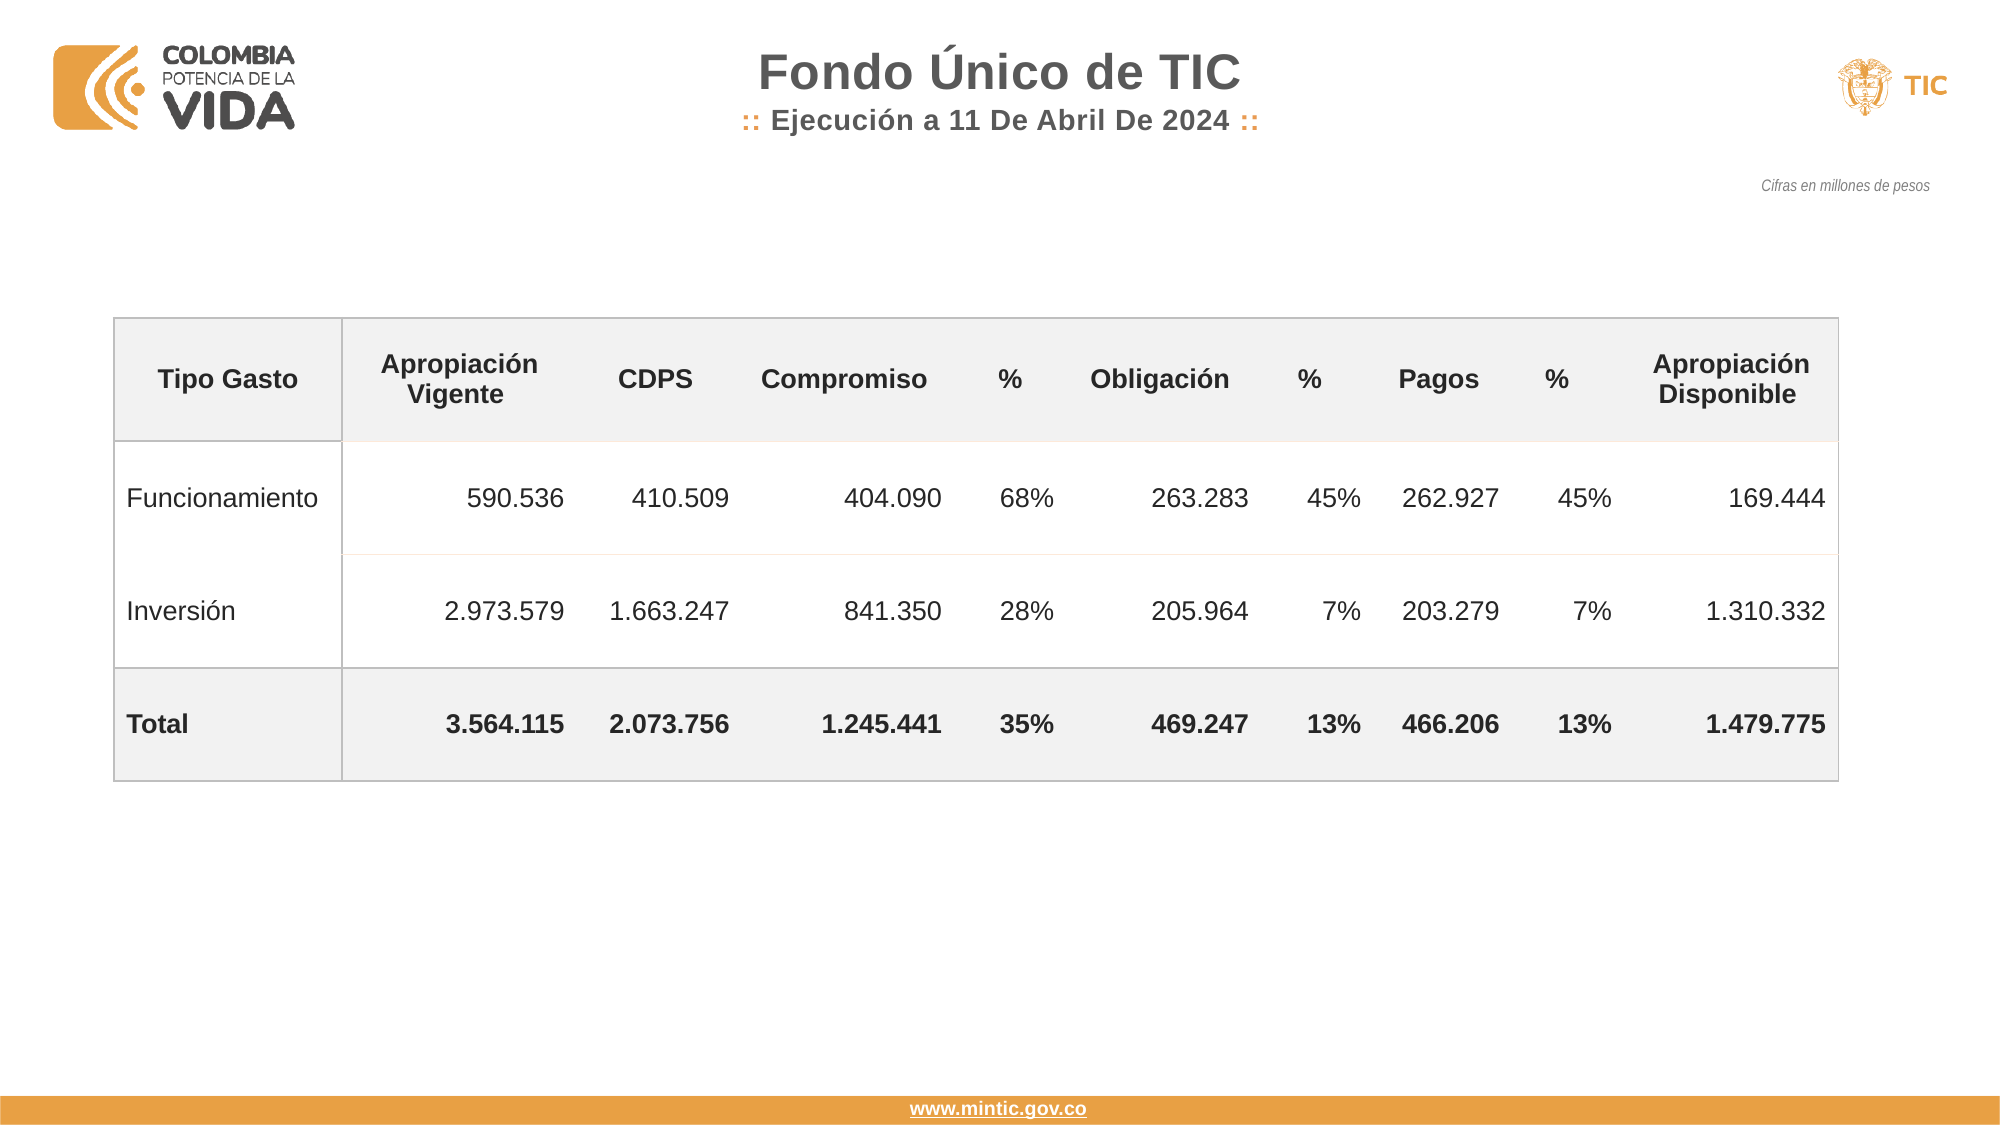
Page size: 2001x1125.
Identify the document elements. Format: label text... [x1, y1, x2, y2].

table_cell 2.073.756 [577, 669, 742, 780]
table_header Compromiso [742, 319, 954, 441]
table_cell 45% [1512, 442, 1624, 554]
table_cell 404.090 [742, 442, 954, 554]
table_header % [1261, 319, 1374, 441]
table_header % [1512, 319, 1624, 441]
table_cell 469.247 [1066, 669, 1261, 780]
table_header CDPS [577, 319, 742, 441]
table_header Pagos [1374, 319, 1512, 441]
table_header Apropiación Vigente [343, 319, 577, 441]
table_cell 45% [1261, 442, 1374, 554]
table_cell 1.245.441 [742, 669, 954, 780]
text_box Fondo Único de TIC :: Ejecución a 11 De Abril De 2024 :: [442, 32, 1558, 144]
table_cell Funcionamiento [115, 442, 341, 555]
table_header % [954, 319, 1066, 441]
table_cell 1.663.247 [577, 555, 742, 667]
table_cell 3.564.115 [343, 669, 577, 780]
table_cell 1.310.332 [1624, 555, 1838, 667]
table_cell 28% [954, 555, 1066, 667]
text_box Cifras en millones de pesos [1590, 167, 1946, 202]
text_box www.mintic.gov.co [908, 1094, 1092, 1120]
table_cell 7% [1261, 555, 1374, 667]
table_cell 262.927 [1374, 442, 1512, 554]
table_cell 1.479.775 [1624, 669, 1838, 780]
table_cell 205.964 [1066, 555, 1261, 667]
table_cell 410.509 [577, 442, 742, 554]
table_cell 7% [1512, 555, 1624, 667]
table_cell 13% [1512, 669, 1624, 780]
table_cell 263.283 [1066, 442, 1261, 554]
table_cell 466.206 [1374, 669, 1512, 780]
table_cell 841.350 [742, 555, 954, 667]
table_cell 203.279 [1374, 555, 1512, 667]
table_cell 35% [954, 669, 1066, 780]
table_cell 13% [1261, 669, 1374, 780]
table_cell Total [115, 669, 341, 780]
table_cell 2.973.579 [343, 555, 577, 667]
table_header Tipo Gasto [115, 319, 341, 440]
table_cell 590.536 [343, 442, 577, 554]
table_cell Inversión [115, 555, 341, 667]
table_cell 169.444 [1624, 442, 1838, 554]
table_header Apropiación Disponible [1624, 319, 1838, 441]
picture [0, 0, 2001, 1125]
table_header Obligación [1066, 319, 1261, 441]
table_cell 68% [954, 442, 1066, 554]
